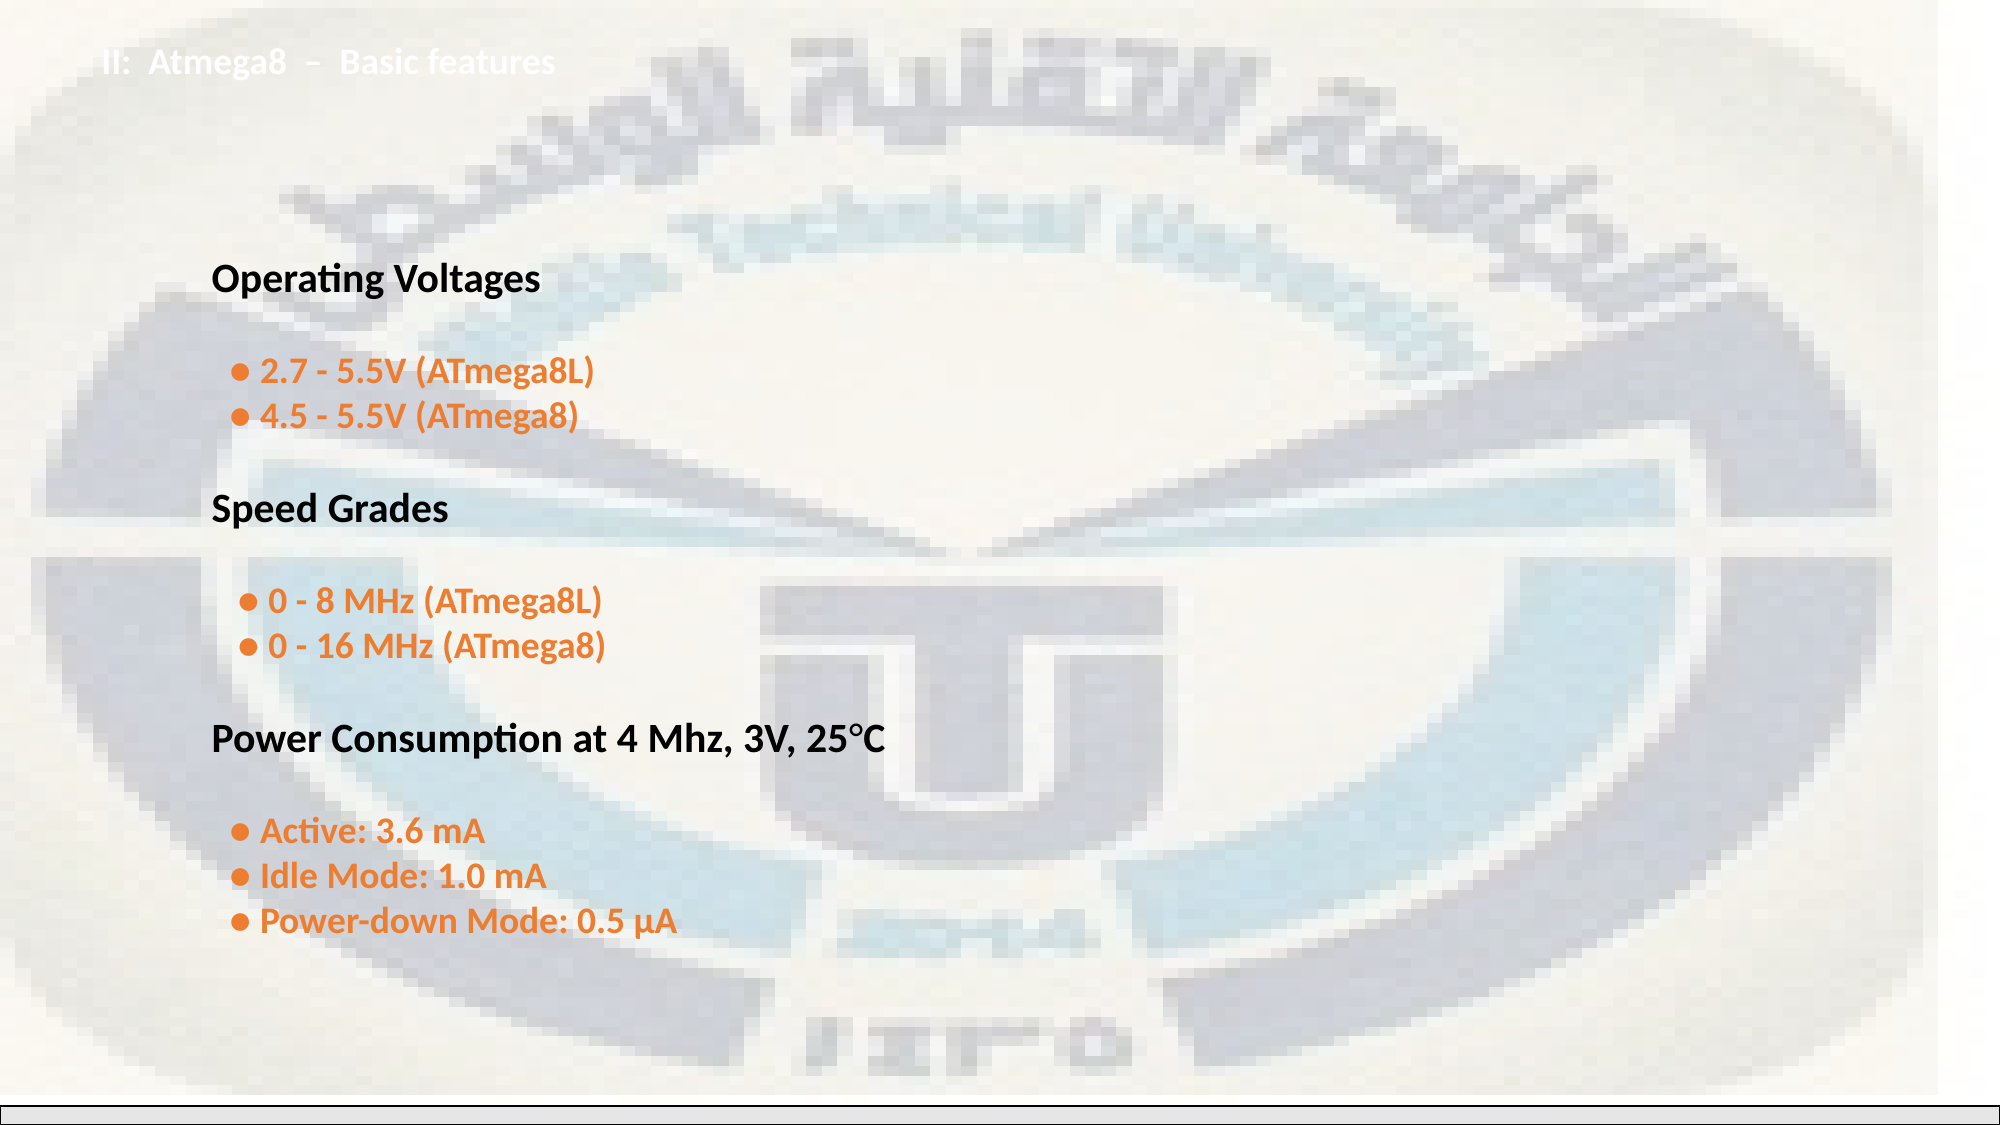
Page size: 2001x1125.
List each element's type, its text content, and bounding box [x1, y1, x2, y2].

text_box Operating Voltages ● 2.7 - 5.5V (ATmega8L) ● 4.5 - 5.5V (ATmega8) Speed Grades ● 0 - 8 MHz (ATmega8L) ● 0 - 16 MHz (ATmega8) Power Consumption at 4 Mhz, 3V, 25°C ● Active: 3.6 mA ● Idle Mode: 1.0 mA ● Power-down Mode: 0.5 μA [196, 243, 1804, 949]
text_box [0, 1105, 2000, 1125]
text_box II: Atmega8 – Basic features [86, 29, 1457, 90]
text_box Label Operator Operand[s] ;Comment INIT: mov ax, bx ; Copy contents of bx into ax Label - INIT: Operator - mov Operands - ax and bx Comment - alphanumeric string between ; and \n Not case sensitive Unlike other assemblers, destination operand is first mov is the mnemonic that the assembler translates into an opcode [0, 0, 2000, 1105]
